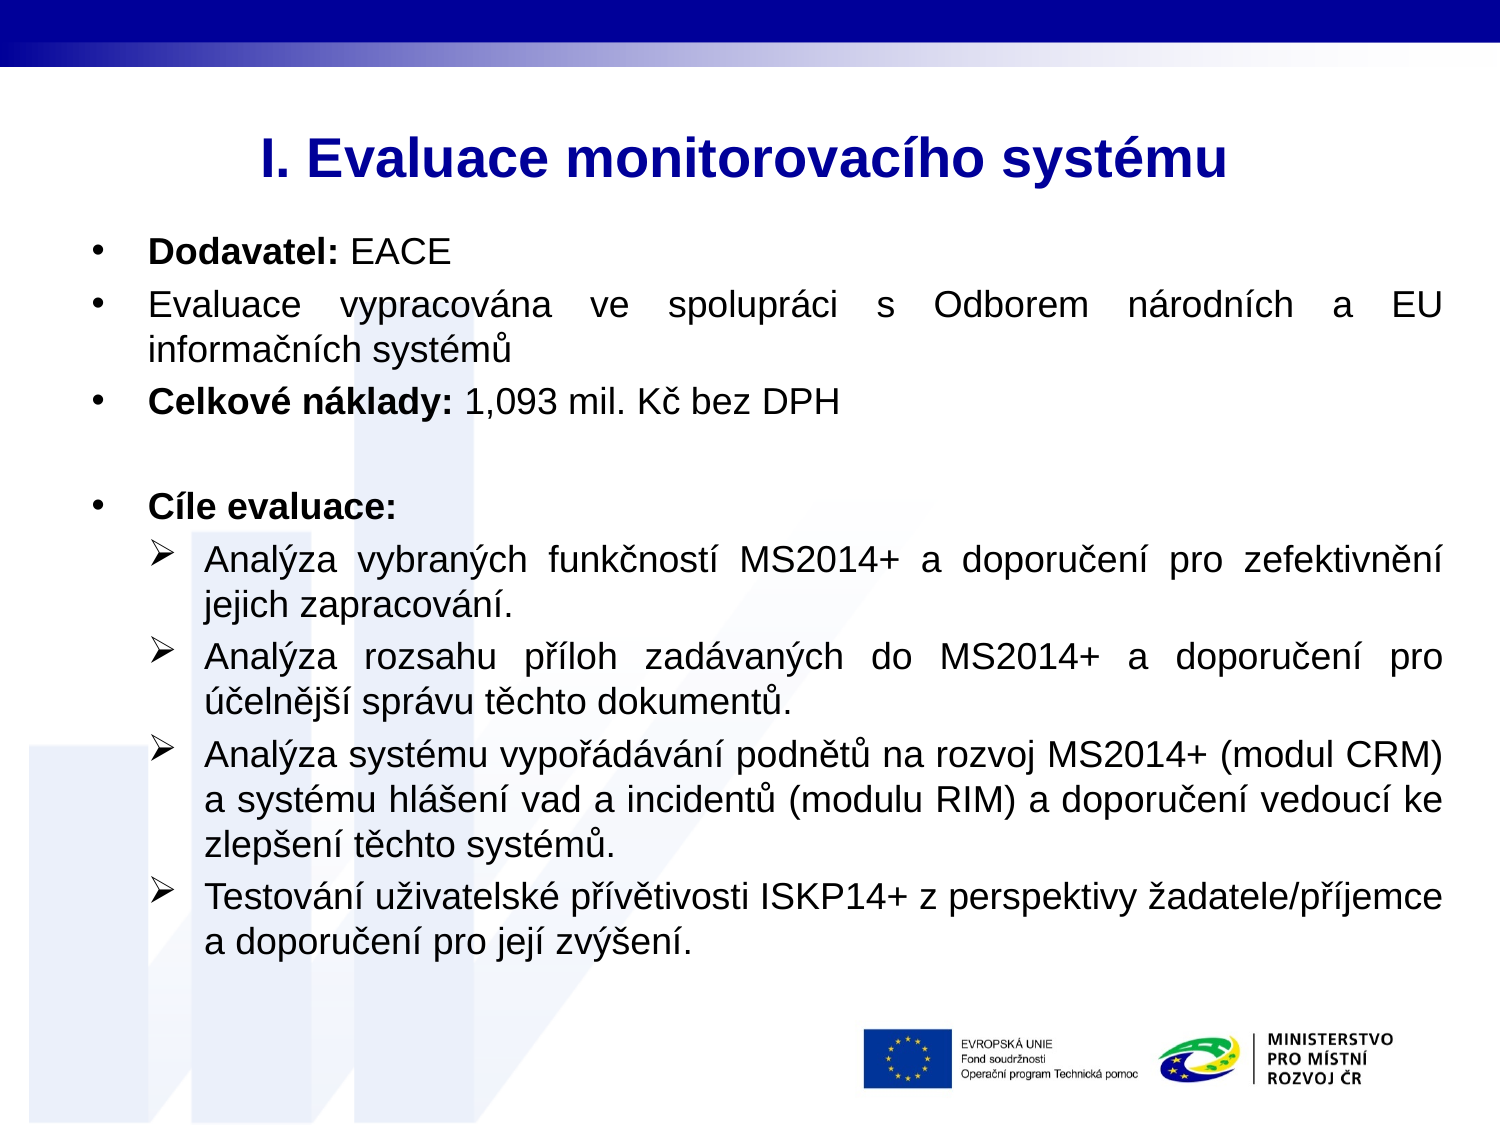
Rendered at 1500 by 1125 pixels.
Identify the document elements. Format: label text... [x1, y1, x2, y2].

picture [29, 302, 1412, 1125]
title I. Evaluace monitorovacího systému [64, 113, 1425, 197]
list Dodavatel: EACE Evaluace vypracována ve spolupráci s Odborem národních a EU informačních systémů Celkové náklady: 1,093 mil. Kč bez DPH Cíle evaluace: Analýza vybraných funkčností MS2014+ a doporučení pro zefektivnění jejich zapracování. Analýza rozsahu příloh zadávaných do MS2014+ a doporučení pro účelnější správu těchto dokumentů. Analýza systému vypořádávání podnětů na rozvoj MS2014+ (modul CRM) a systému hlášení vad a incidentů (modulu RIM) a doporučení vedoucí ke zlepšení těchto systémů. Testování uživatelské přívětivosti ISKP14+ z perspektivy žadatele/příjemce a doporučení pro její zvýšení. [76, 219, 1459, 1024]
